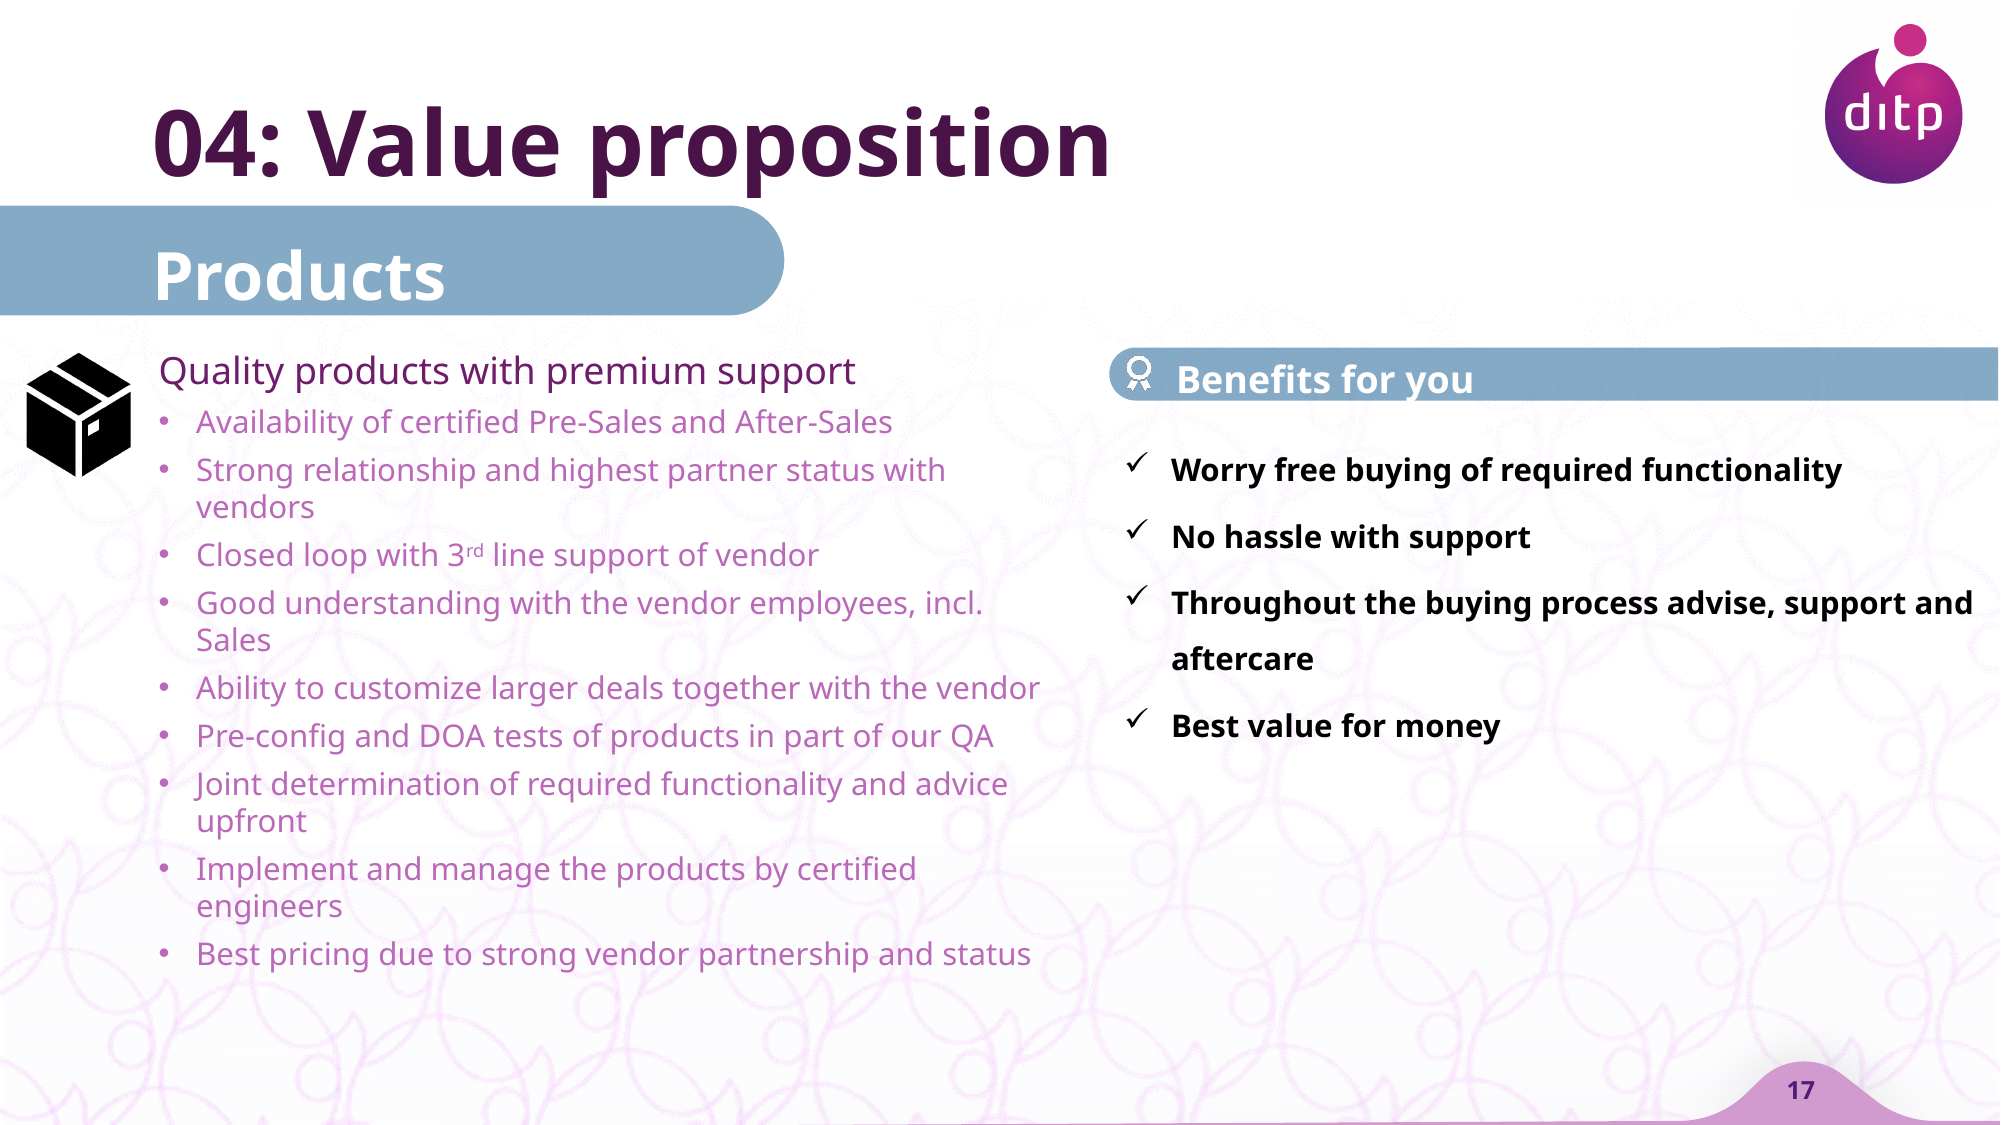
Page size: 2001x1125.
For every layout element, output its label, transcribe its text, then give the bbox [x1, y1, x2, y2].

text_box 17 [1767, 1061, 1831, 1122]
text_box Worry free buying of required functionality No hassle with support Throughout the buying process advise, support and aftercare Best value for money [1109, 424, 2000, 751]
title 04: Value proposition [137, 74, 1863, 292]
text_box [1109, 335, 1999, 403]
text_box [799, 1067, 2000, 1125]
text_box Quality products with premium support Availability of certified Pre-Sales and After-Sales Strong relationship and highest partner status with vendors Closed loop with 3rd line support of vendor Good understanding with the vendor employees, incl. Sales Ability to customize larger deals together with the vendor Pre-config and DOA tests of products in part of our QA Joint determination of required functionality and advice upfront Implement and manage the products by certified engineers Best pricing due to strong vendor partnership and status [144, 339, 1076, 980]
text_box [0, 202, 825, 316]
picture [0, 0, 2001, 1125]
